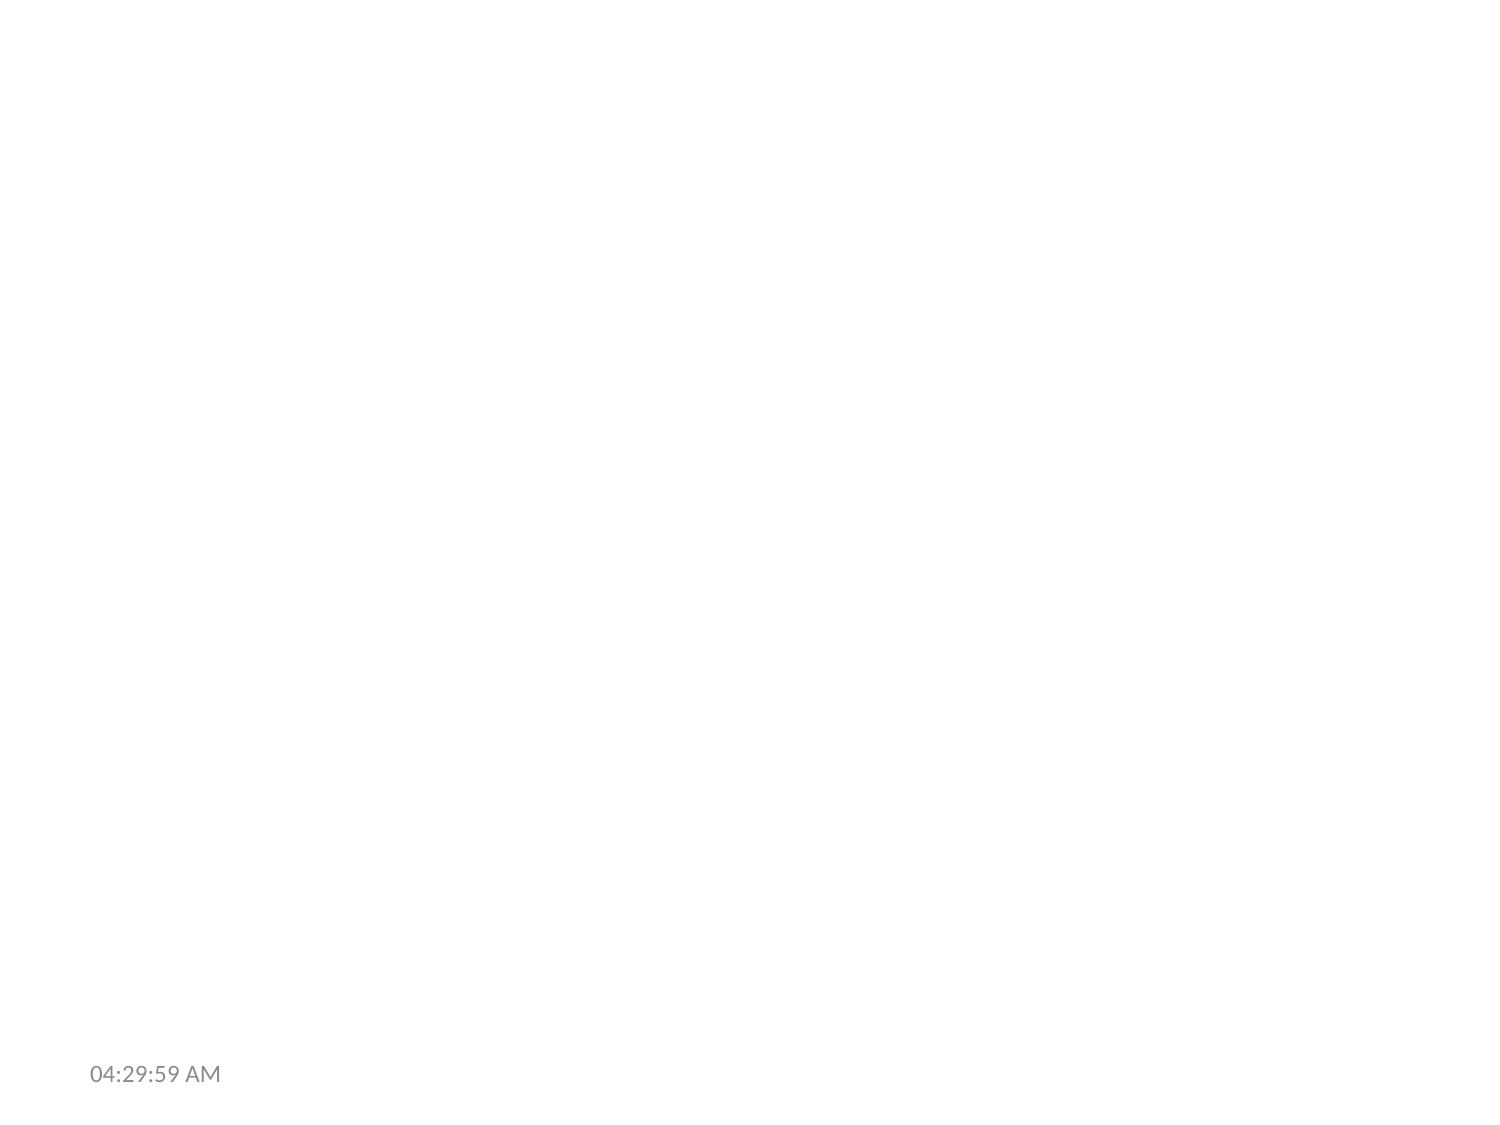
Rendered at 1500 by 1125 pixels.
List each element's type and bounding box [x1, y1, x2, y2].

slide_number [75, 1042, 425, 1103]
